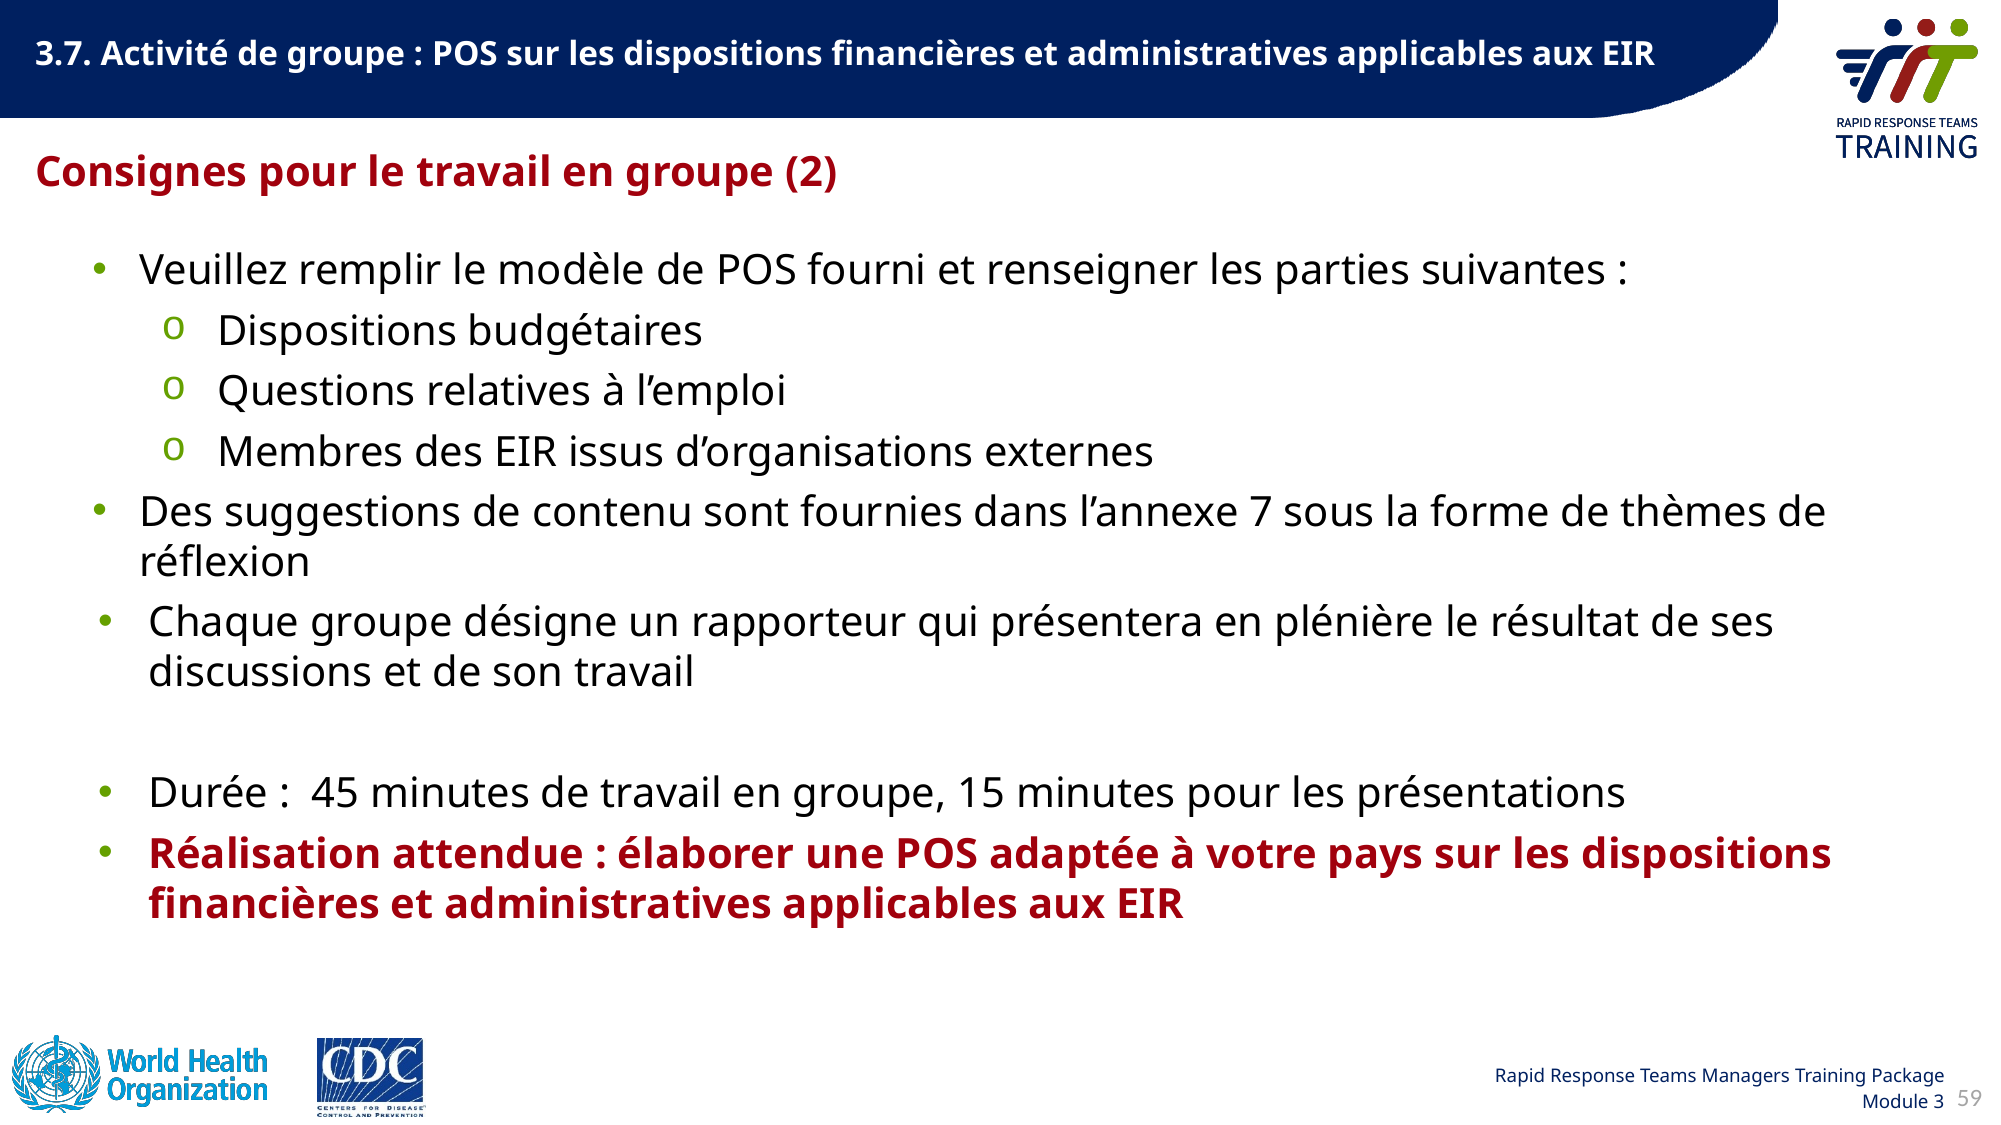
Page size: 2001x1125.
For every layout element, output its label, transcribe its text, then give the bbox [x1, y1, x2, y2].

text_box Veuillez remplir le modèle de POS fourni et renseigner les parties suivantes : Dispositions budgétaires Questions relatives à l’emploi Membres des EIR issus d’organisations externes Des suggestions de contenu sont fournies dans l’annexe 7 sous la forme de thèmes de réflexion Chaque groupe désigne un rapporteur qui présentera en plénière le résultat de ses discussions et de son travail Durée : 45 minutes de travail en groupe, 15 minutes pour les présentations Réalisation attendue : élaborer une POS adaptée à votre pays sur les dispositions financières et administratives applicables aux EIR [77, 235, 1942, 995]
picture [0, 0, 1778, 118]
picture [22, 1062, 26, 1077]
picture [40, 1062, 47, 1070]
picture [1835, 19, 1978, 167]
picture [59, 1035, 267, 1113]
picture [71, 1053, 90, 1091]
picture [12, 1083, 48, 1113]
picture [30, 1083, 37, 1091]
picture [12, 1035, 54, 1068]
picture [317, 1038, 426, 1117]
picture [24, 1054, 36, 1087]
picture [50, 1108, 62, 1113]
text_box 3.7. Activité de groupe : POS sur les dispositions financières et administratives applicables aux EIR [27, 24, 1845, 80]
picture [46, 1056, 54, 1062]
slide_number 59 [1941, 1073, 2000, 1125]
title Consignes pour le travail en groupe (2) [27, 119, 1040, 227]
picture [36, 1088, 78, 1105]
picture [34, 1054, 43, 1078]
